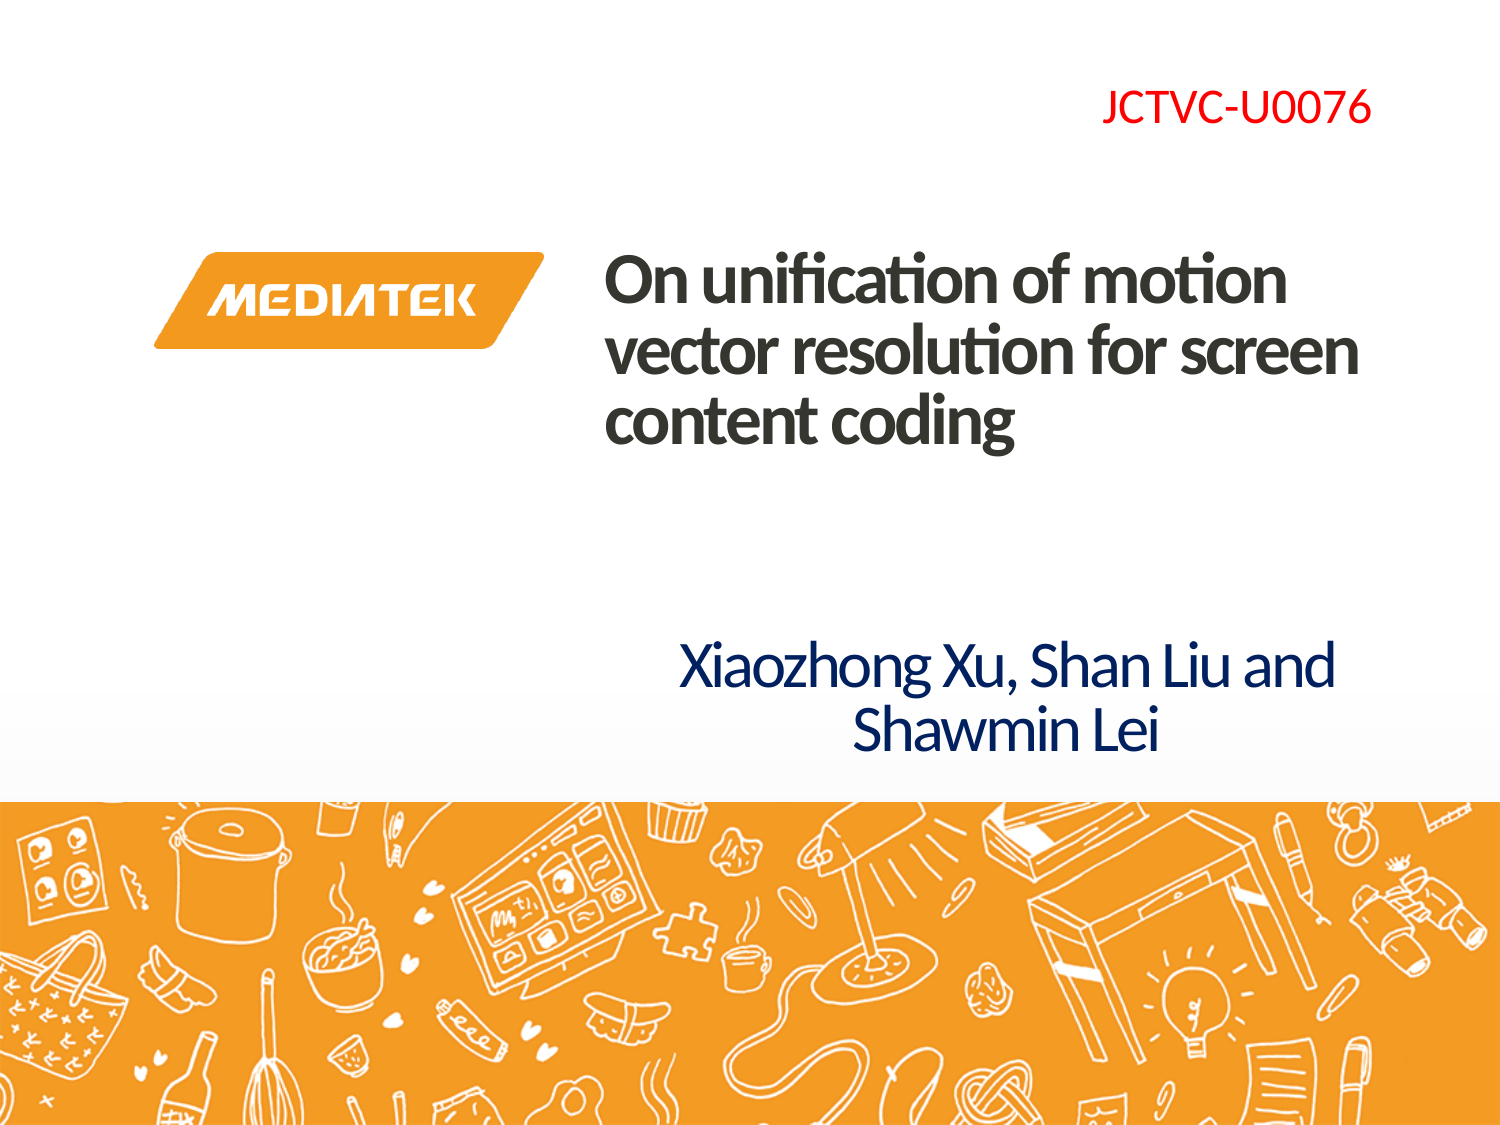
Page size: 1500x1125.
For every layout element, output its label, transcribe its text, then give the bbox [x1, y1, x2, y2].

text_box JCTVC-U0076 [1087, 66, 1425, 142]
picture [154, 252, 544, 349]
title On unification of motion vector resolution for screen content coding [589, 239, 1425, 629]
slide_number 1 [1251, 1029, 1425, 1090]
picture [0, 802, 1500, 1125]
subtitle Xiaozhong Xu, Shan Liu and Shawmin Lei [589, 629, 1425, 803]
